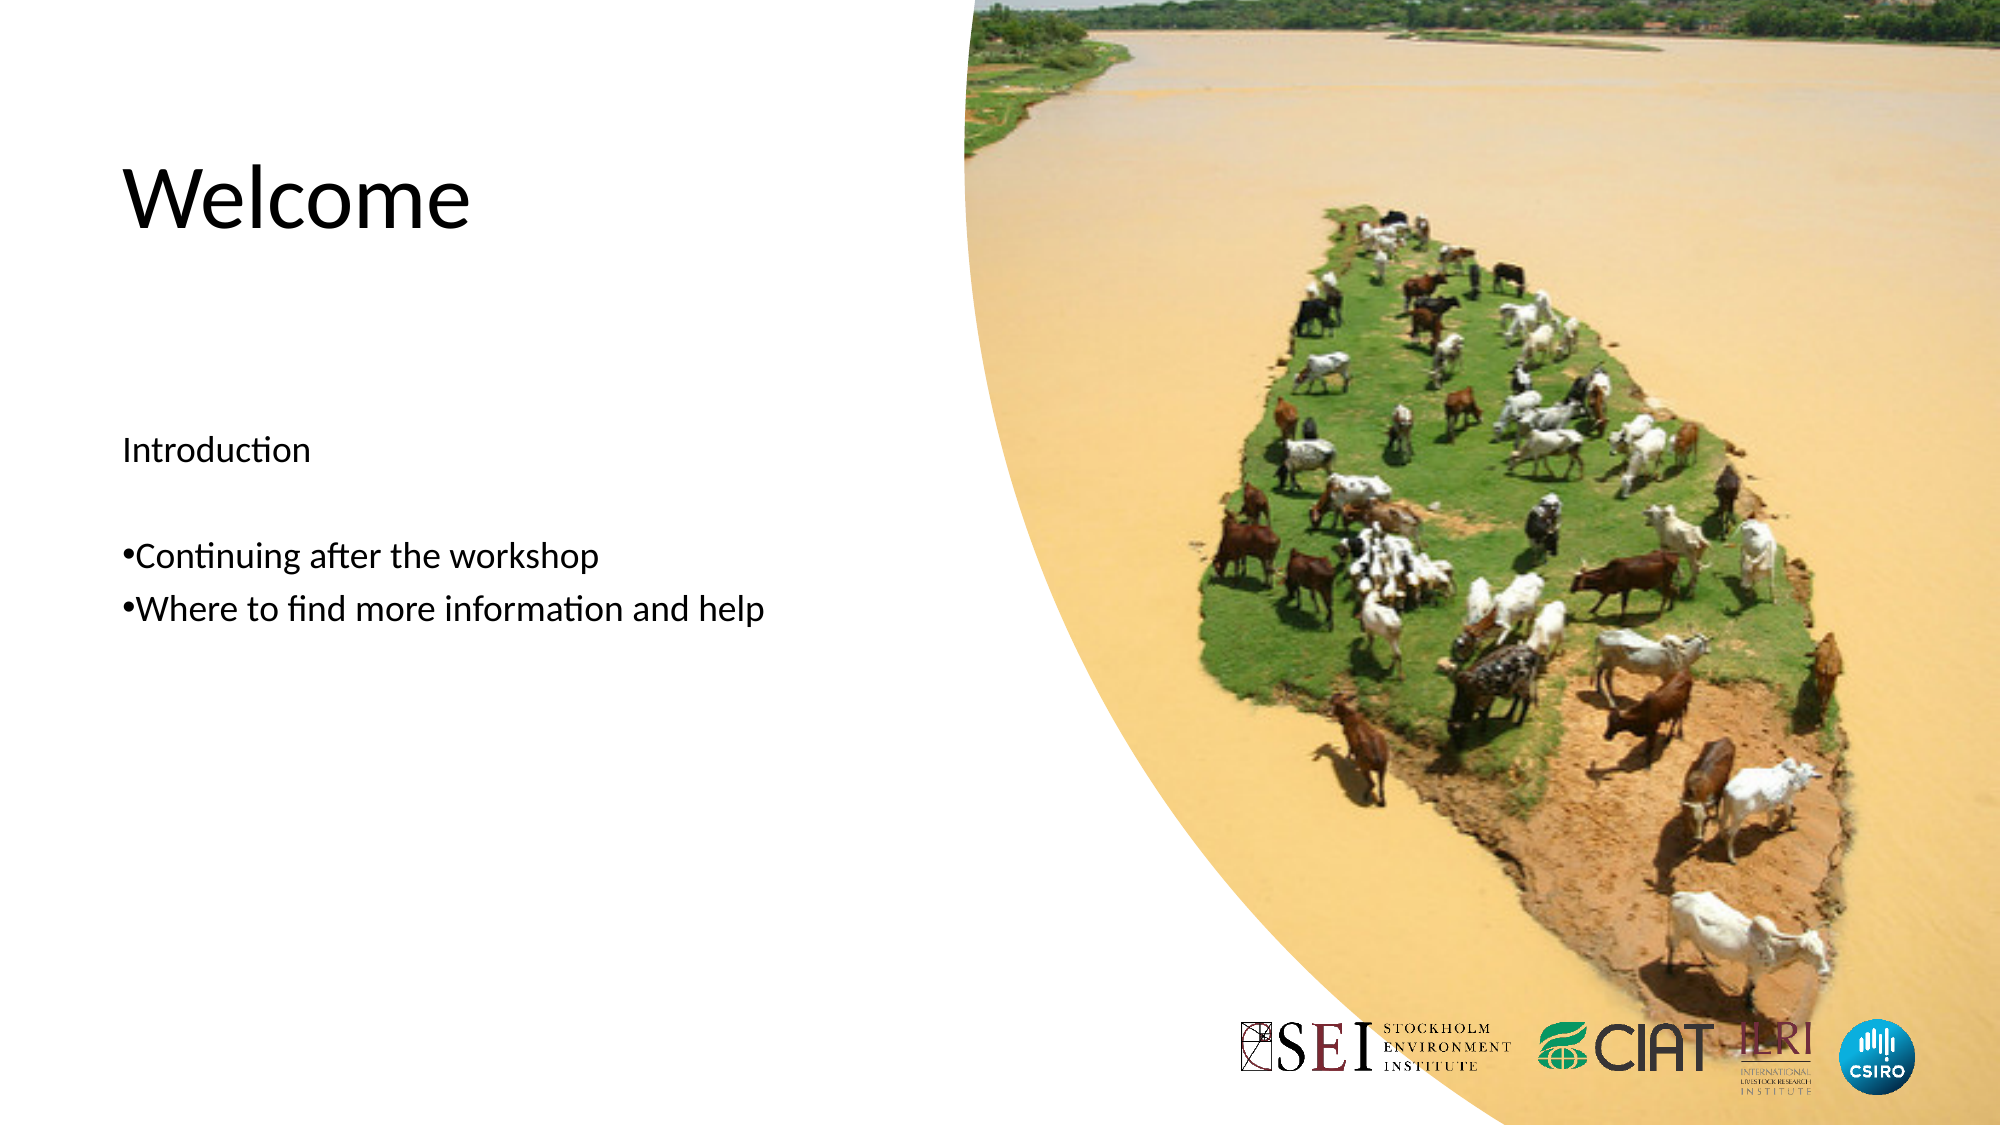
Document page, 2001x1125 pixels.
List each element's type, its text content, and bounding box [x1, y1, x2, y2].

text_box Introduction Continuing after the workshop Where to find more information and help [107, 422, 948, 991]
text_box Welcome [107, 59, 948, 338]
picture [964, 0, 2000, 1125]
